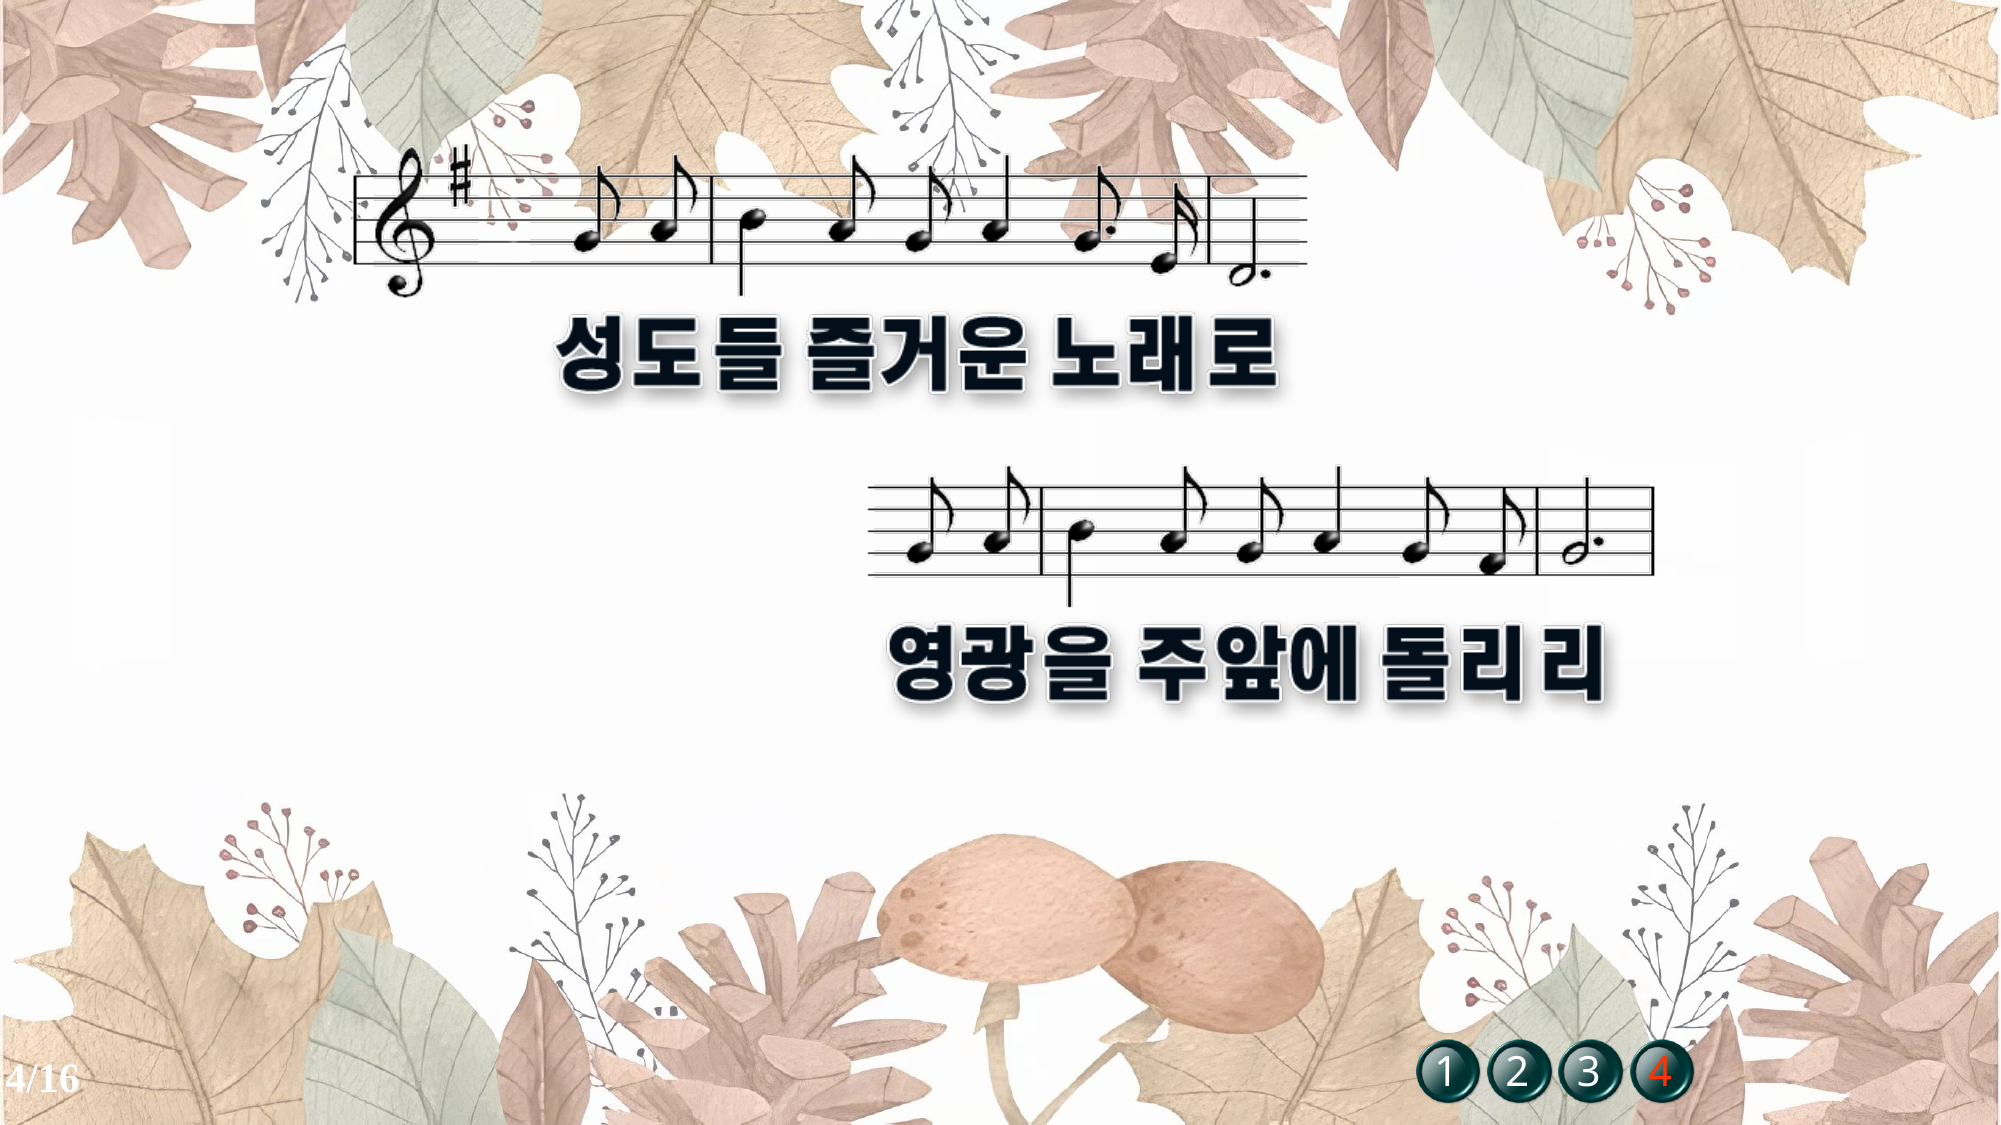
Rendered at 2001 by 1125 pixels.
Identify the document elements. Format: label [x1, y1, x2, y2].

picture [0, 0, 2001, 1125]
text_box [1555, 1035, 1626, 1106]
text_box [1484, 1035, 1555, 1106]
text_box [1627, 1035, 1697, 1106]
text_box [1413, 1035, 1484, 1106]
